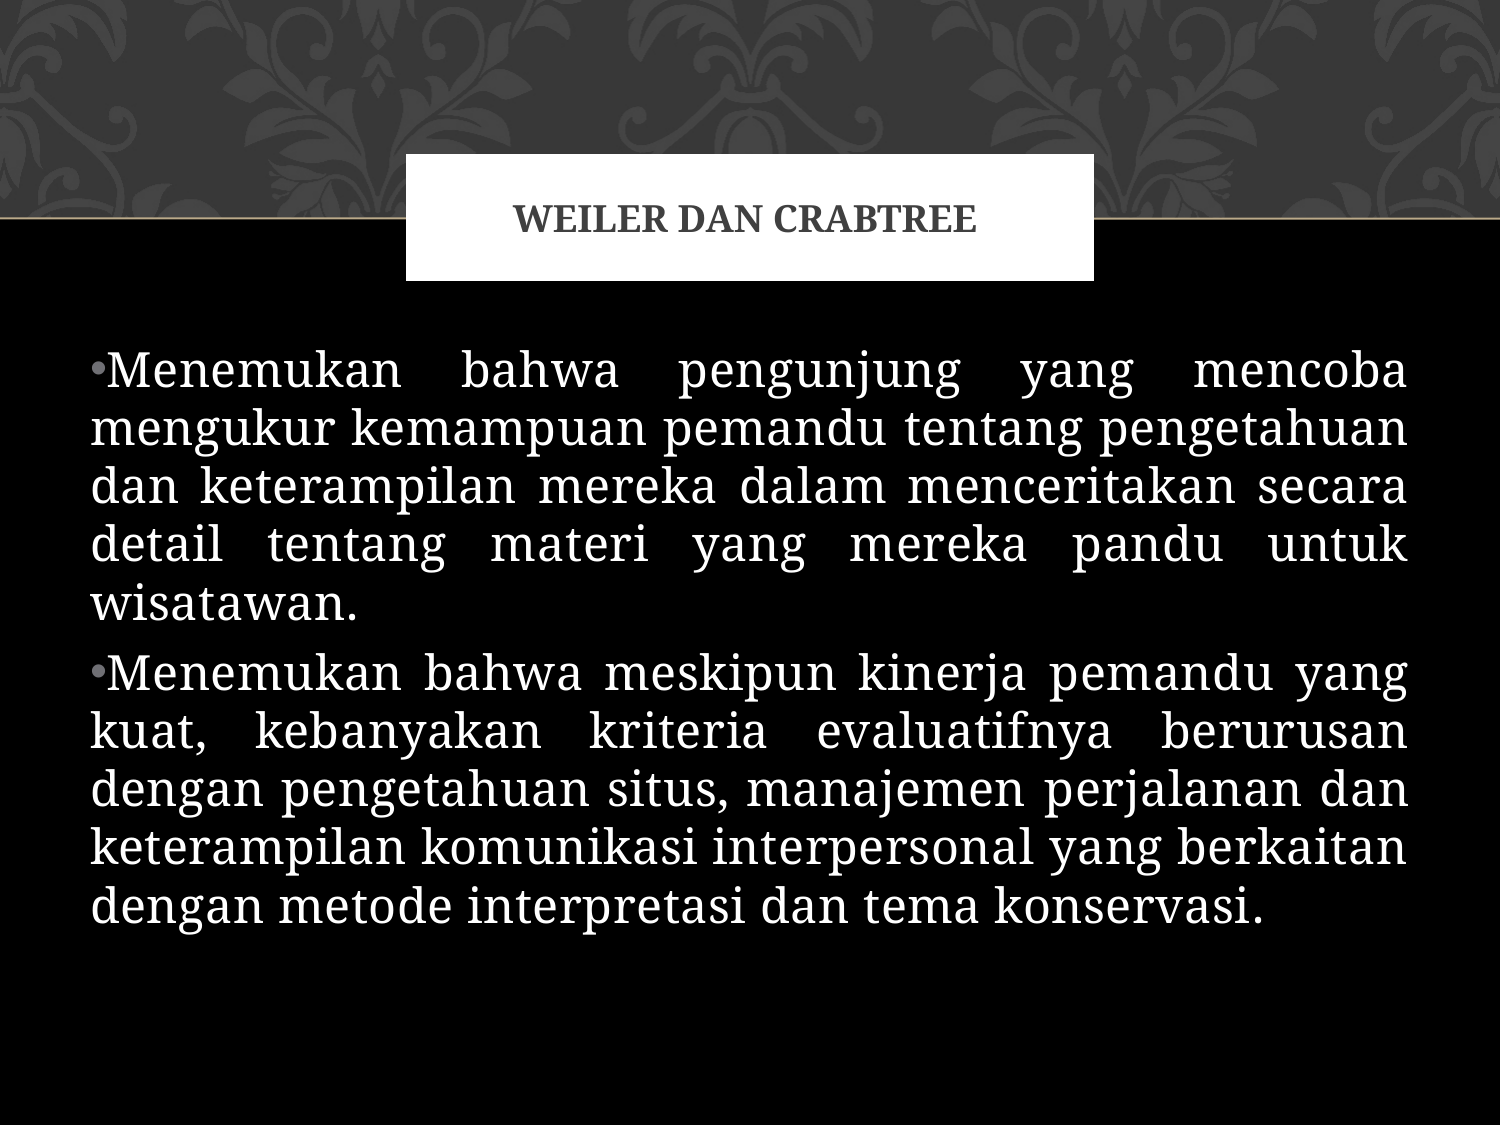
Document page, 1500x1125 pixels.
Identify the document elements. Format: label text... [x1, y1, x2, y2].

title Weiler dan crabtree [406, 154, 1094, 281]
list Menemukan bahwa pengunjung yang mencoba mengukur kemampuan pemandu tentang pengetahuan dan keterampilan mereka dalam menceritakan secara detail tentang materi yang mereka pandu untuk wisatawan. Menemukan bahwa meskipun kinerja pemandu yang kuat, kebanyakan kriteria evaluatifnya berurusan dengan pengetahuan situs, manajemen perjalanan dan keterampilan komunikasi interpersonal yang berkaitan dengan metode interpretasi dan tema konservasi. [75, 331, 1425, 1000]
